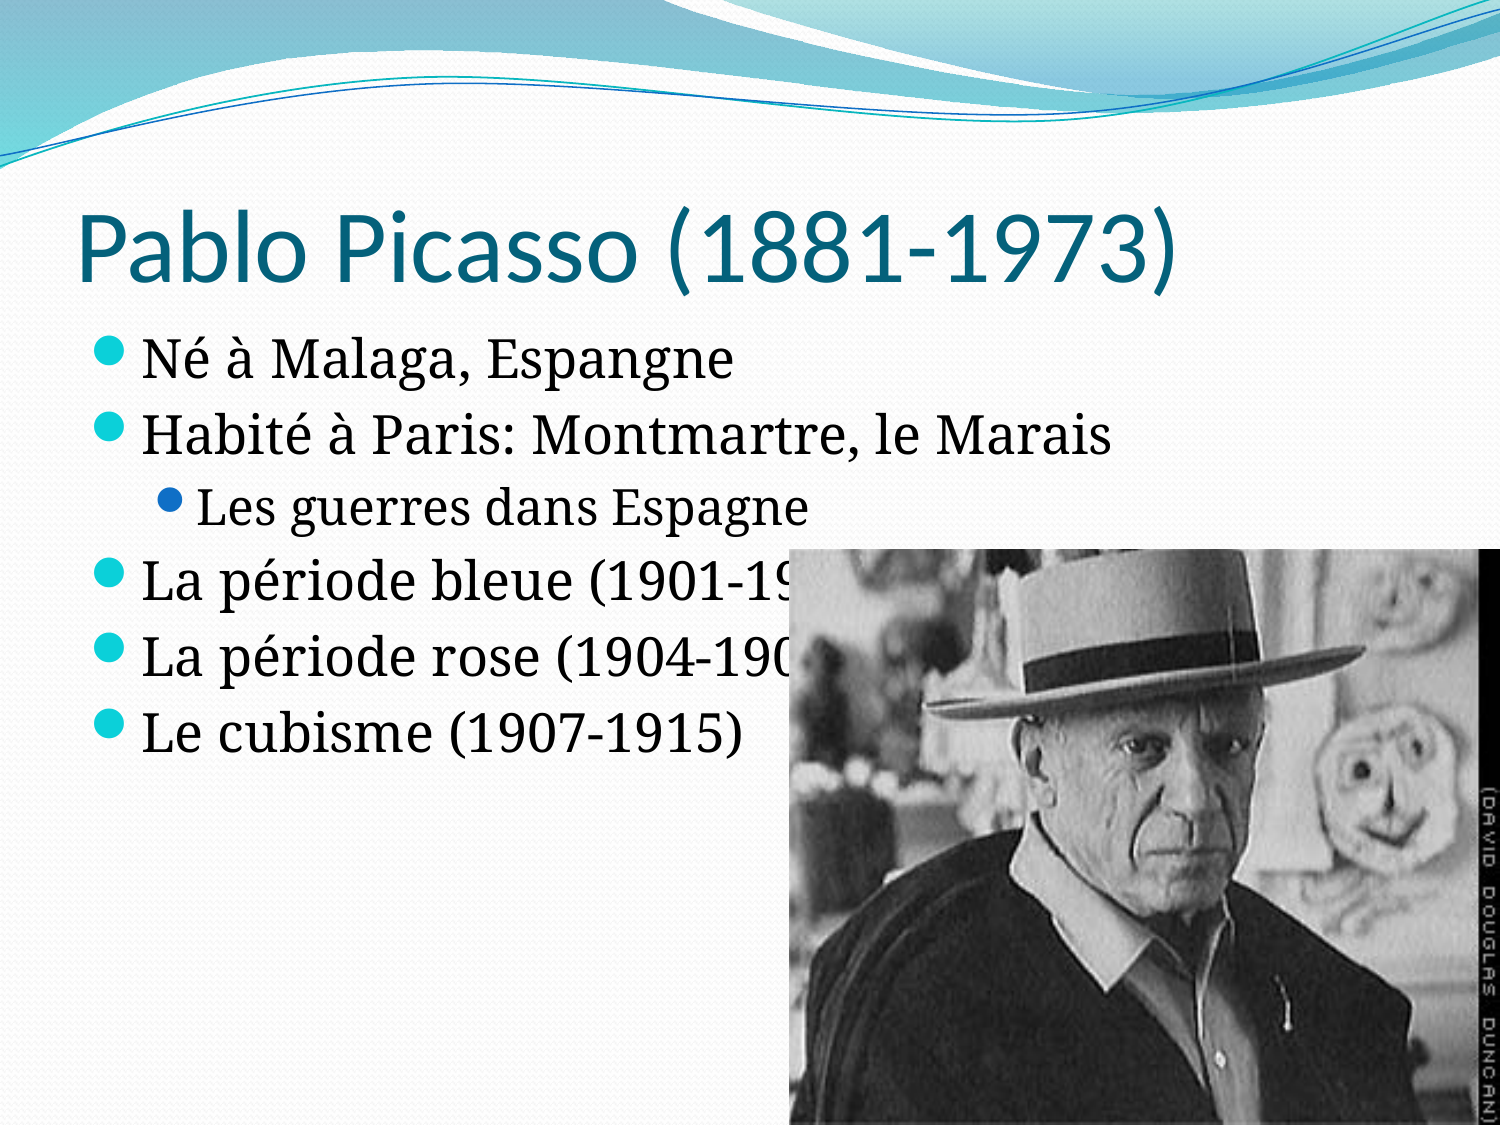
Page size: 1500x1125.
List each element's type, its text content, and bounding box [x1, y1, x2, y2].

title Pablo Picasso (1881-1973) [75, 115, 1425, 303]
picture [789, 549, 1500, 1125]
list Né à Malaga, Espangne Habité à Paris: Montmartre, le Marais Les guerres dans Espagne La période bleue (1901-1904) La période rose (1904-1906) Le cubisme (1907-1915) [75, 317, 1425, 1038]
